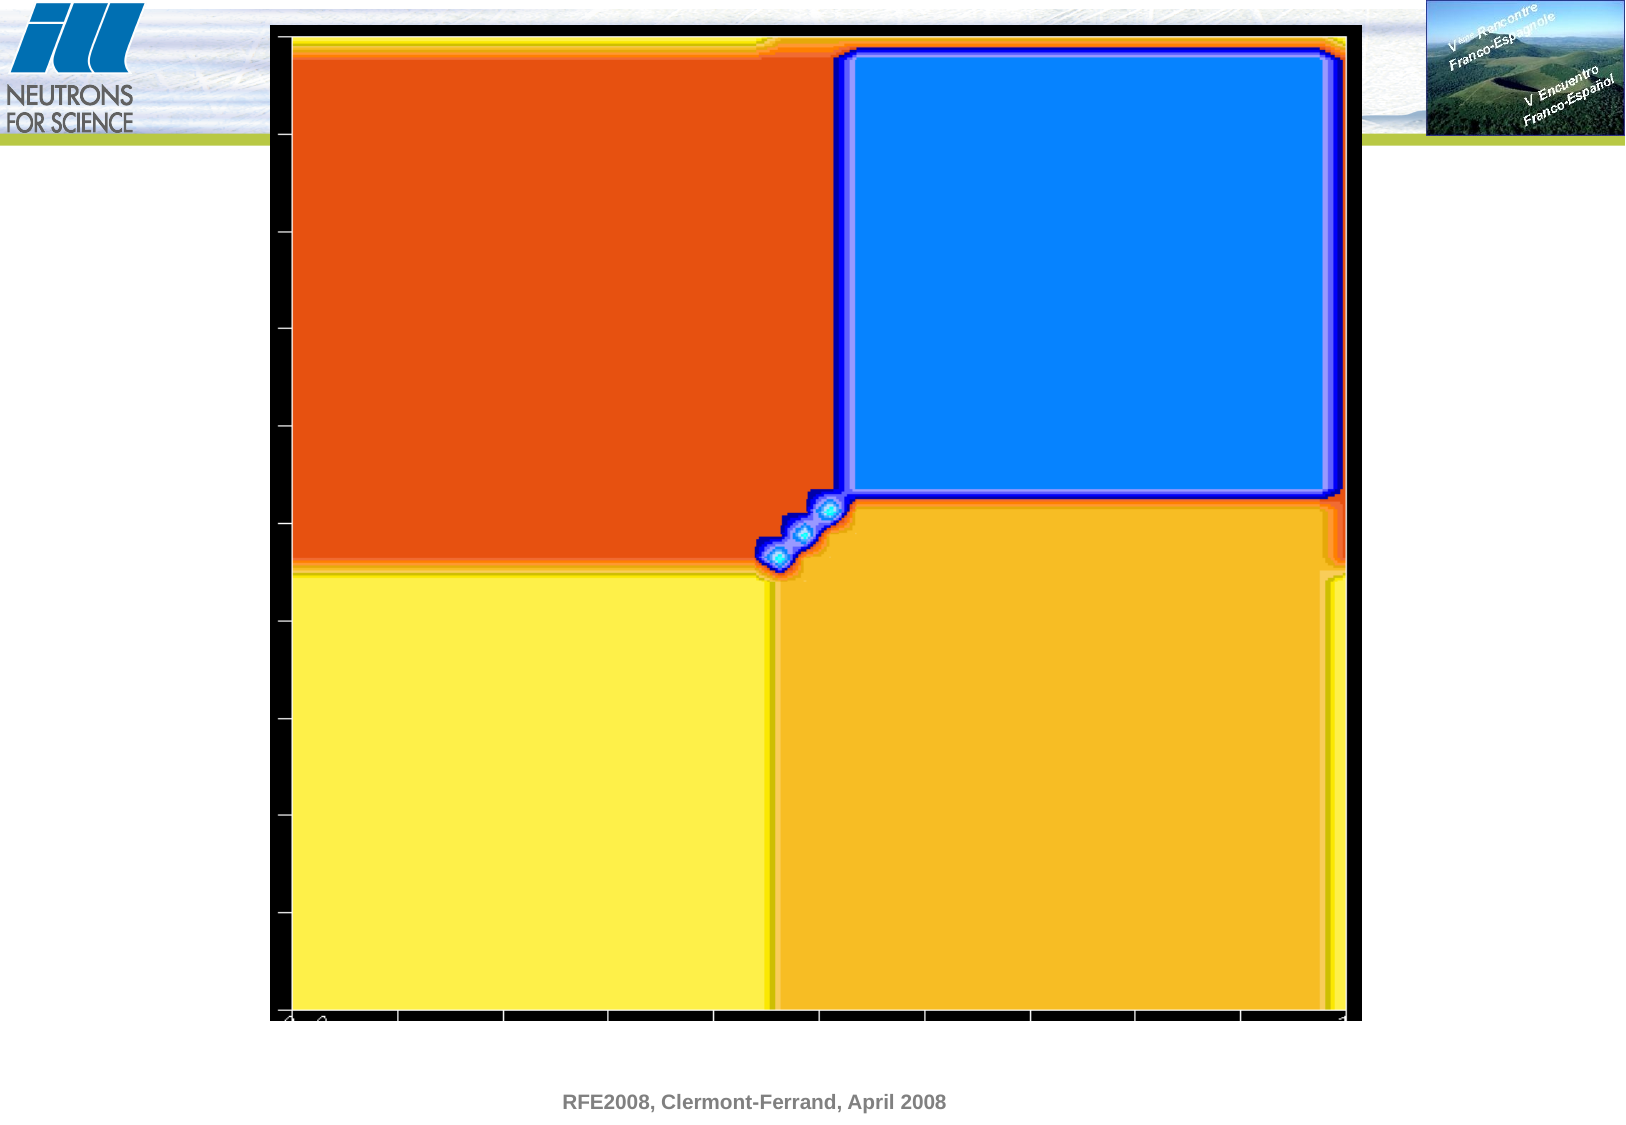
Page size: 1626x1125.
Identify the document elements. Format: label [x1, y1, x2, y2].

text_box [269, 25, 1362, 1021]
picture [0, 0, 1625, 136]
